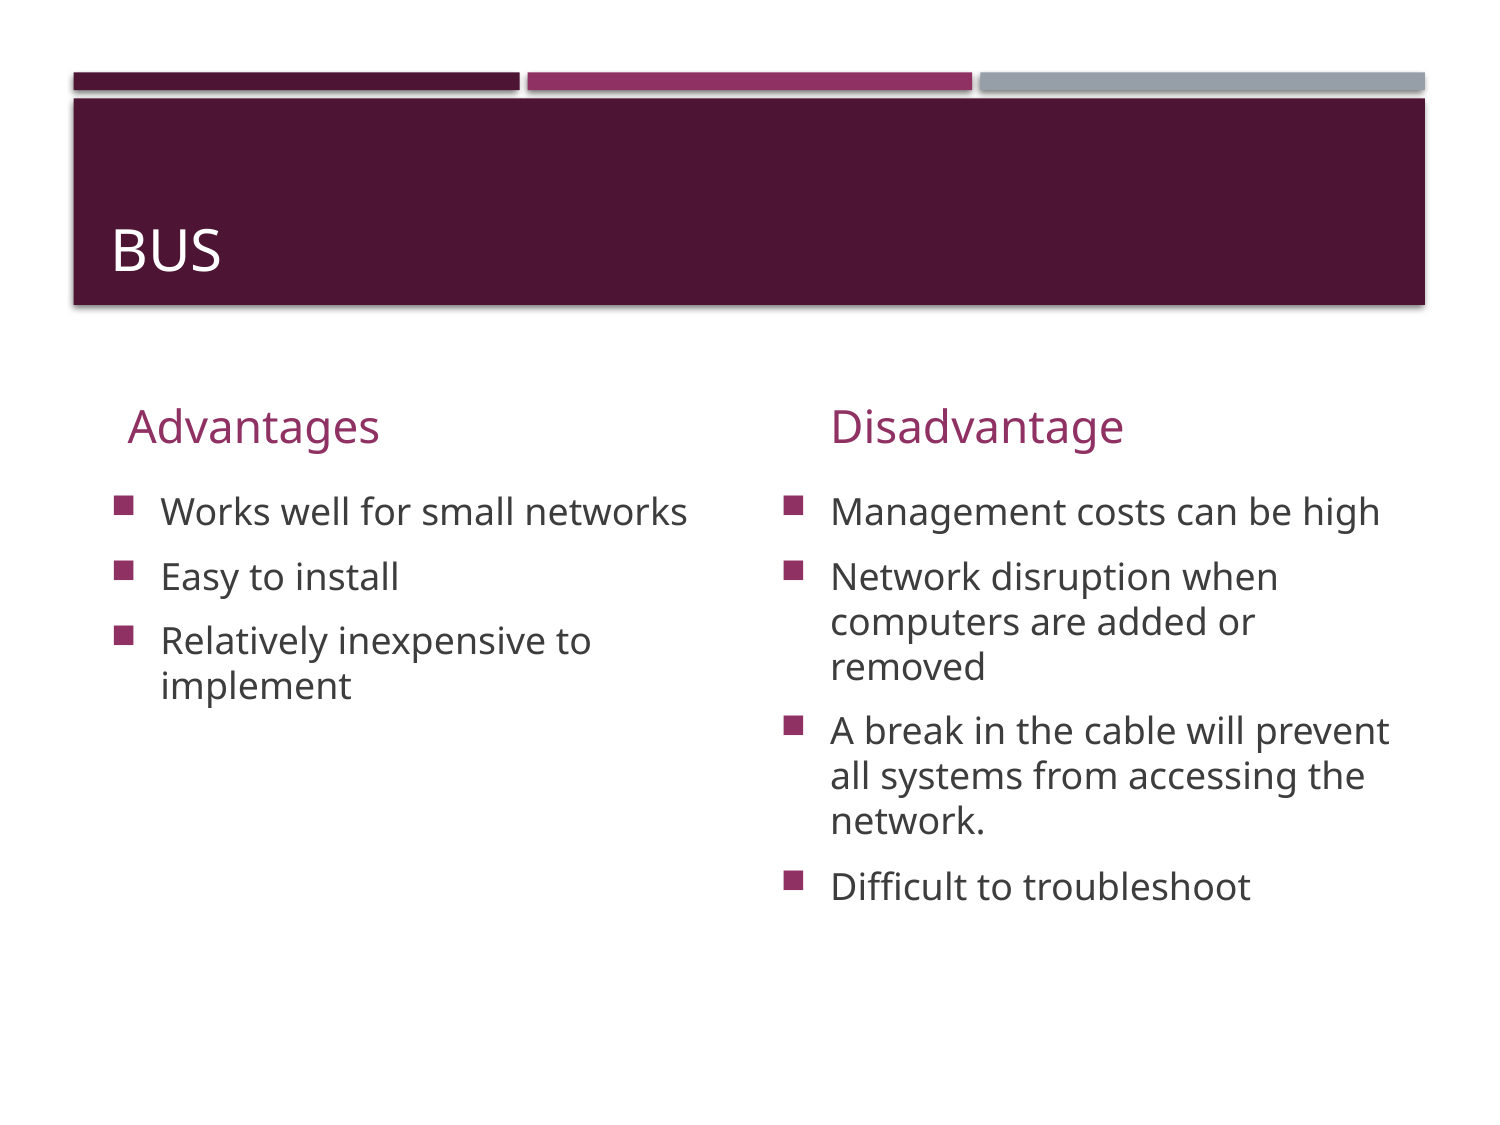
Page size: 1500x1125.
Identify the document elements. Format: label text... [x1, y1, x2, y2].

list Management costs can be high Network disruption when computers are added or removed A break in the cable will prevent all systems from accessing the network. Difficult to troubleshoot [765, 479, 1406, 962]
list Advantages [112, 365, 702, 460]
list Works well for small networks Easy to install Relatively inexpensive to implement [95, 479, 735, 962]
title Bus [95, 112, 1406, 291]
list Disadvantage [815, 365, 1406, 460]
